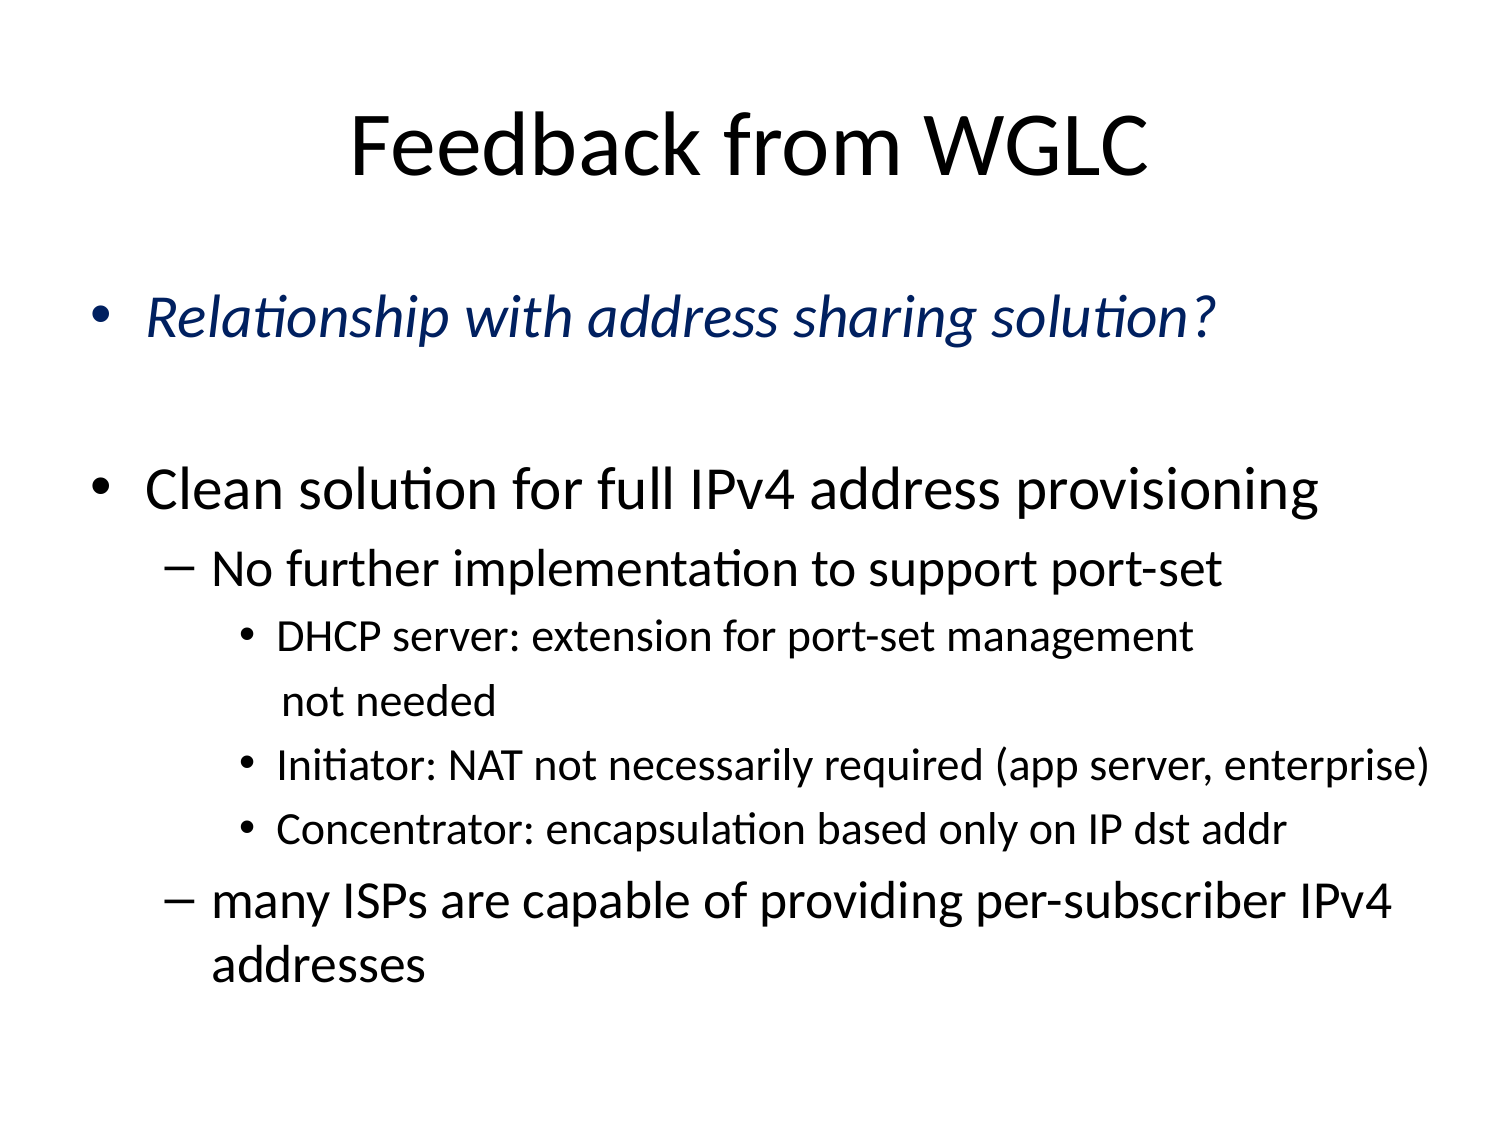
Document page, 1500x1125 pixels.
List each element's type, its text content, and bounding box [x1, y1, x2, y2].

title Feedback from WGLC [75, 45, 1425, 233]
list Relationship with address sharing solution? Clean solution for full IPv4 address provisioning No further implementation to support port-set DHCP server: extension for port-set management not needed Initiator: NAT not necessarily required (app server, enterprise) Concentrator: encapsulation based only on IP dst addr many ISPs are capable of providing per-subscriber IPv4 addresses [75, 268, 1447, 1012]
